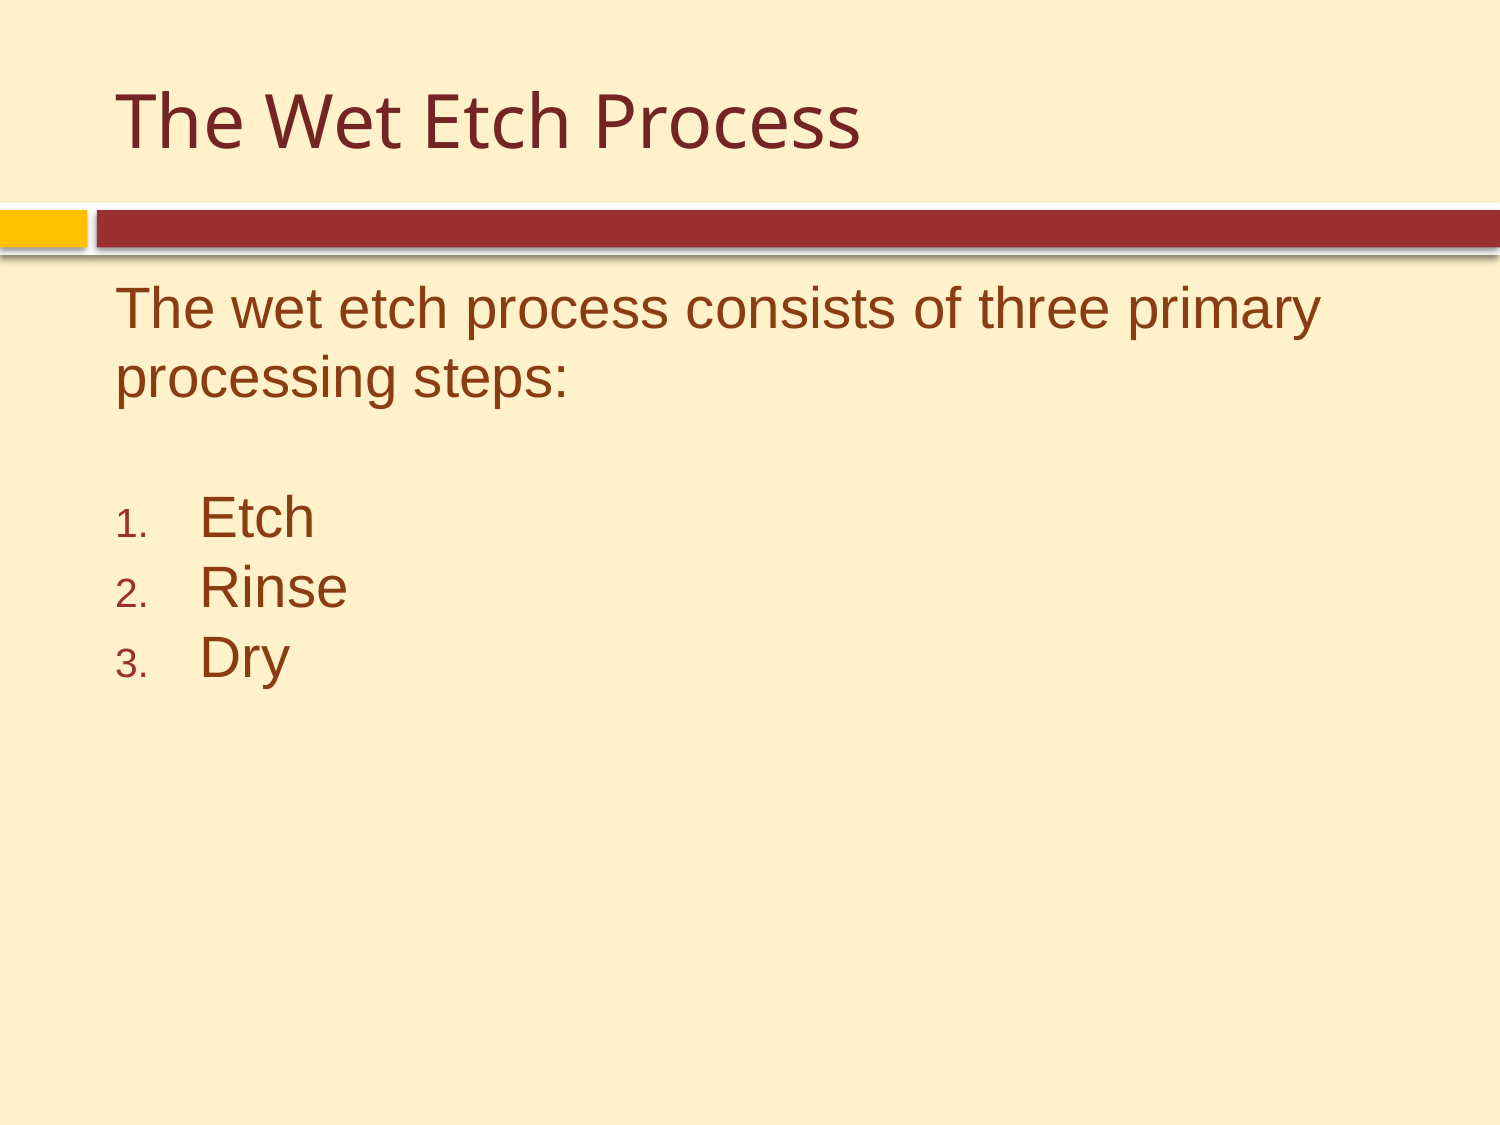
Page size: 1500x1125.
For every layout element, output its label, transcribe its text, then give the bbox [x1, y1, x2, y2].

title The Wet Etch Process [100, 37, 1438, 200]
list The wet etch process consists of three primary processing steps: Etch Rinse Dry [100, 262, 1438, 1000]
